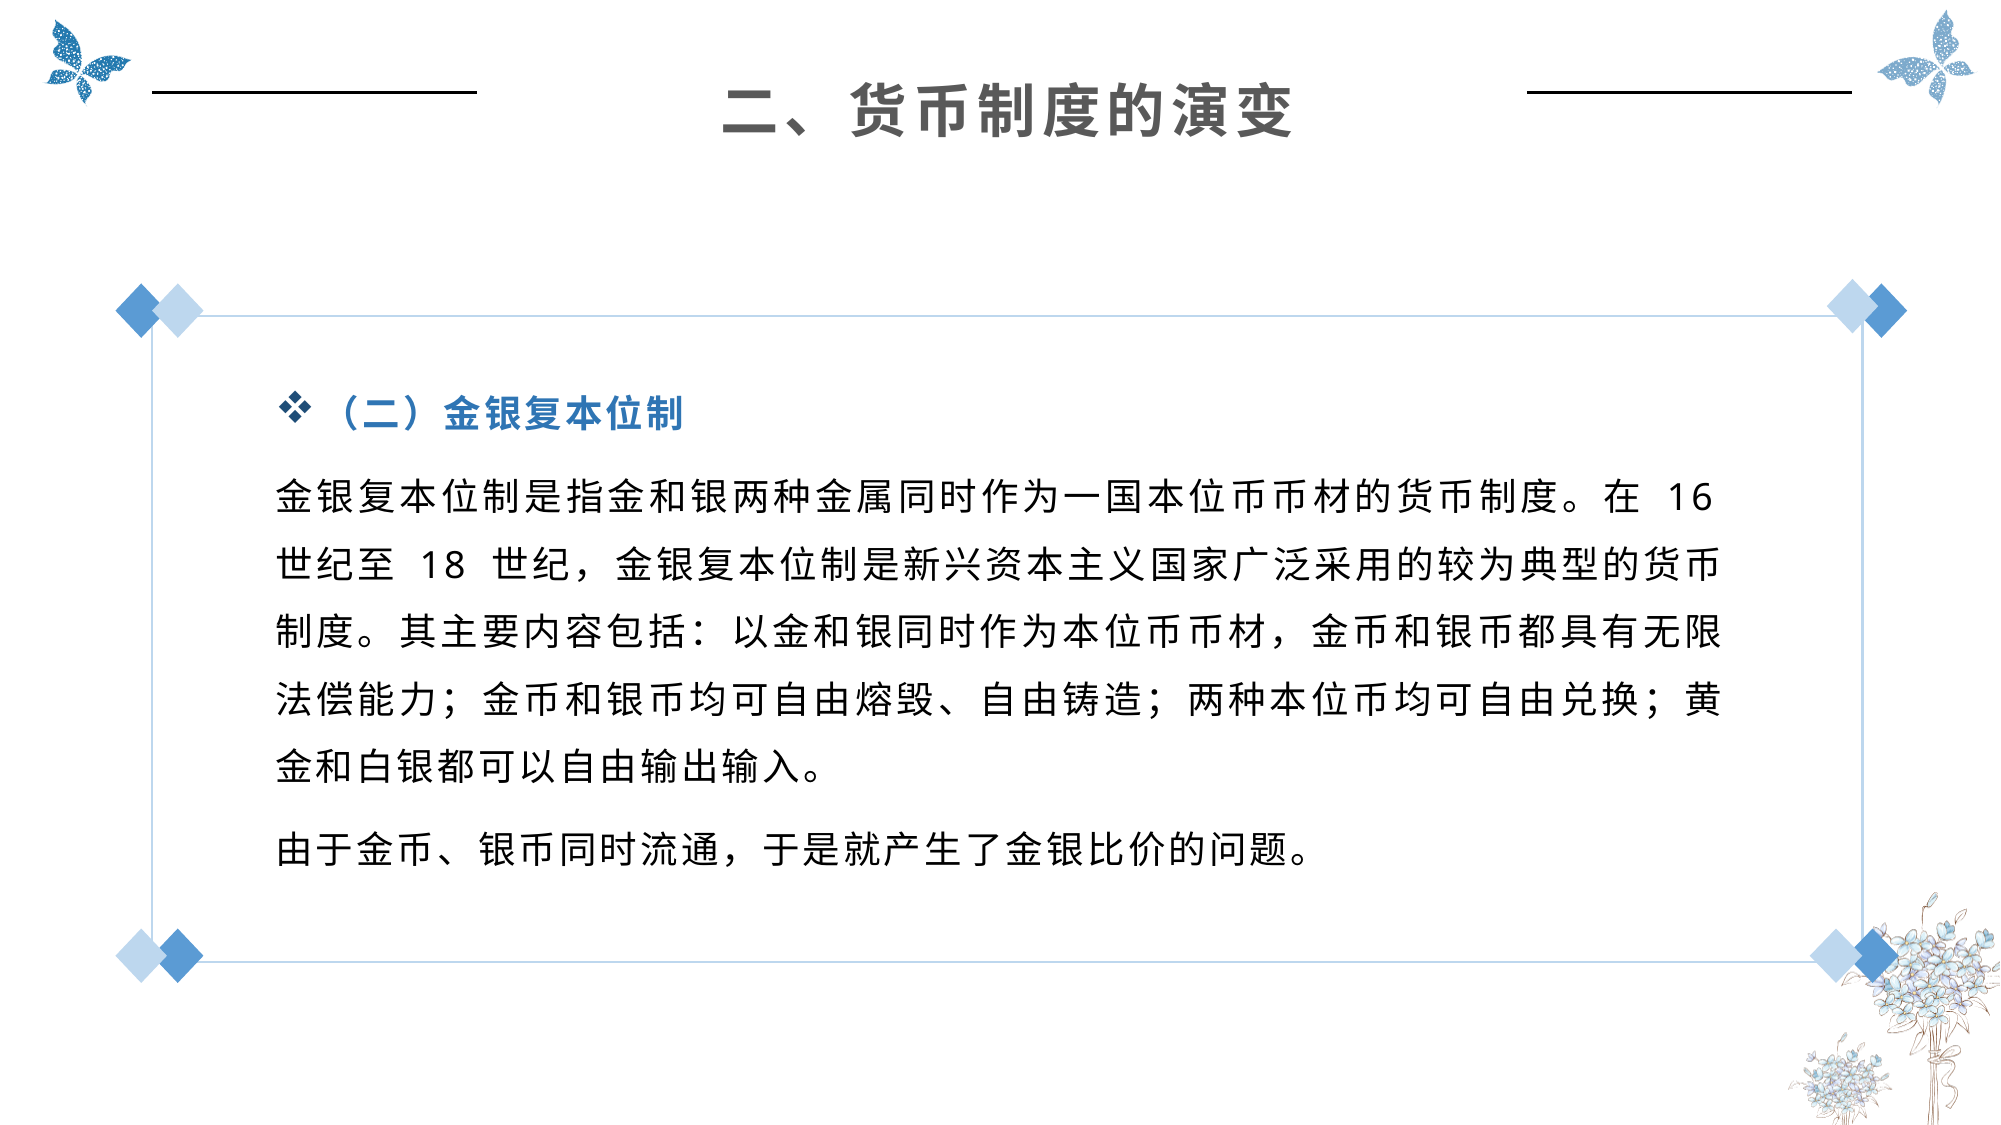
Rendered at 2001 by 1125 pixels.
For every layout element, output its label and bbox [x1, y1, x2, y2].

text_box [151, 66, 1852, 153]
text_box [115, 278, 1908, 983]
picture [1788, 892, 2000, 1125]
